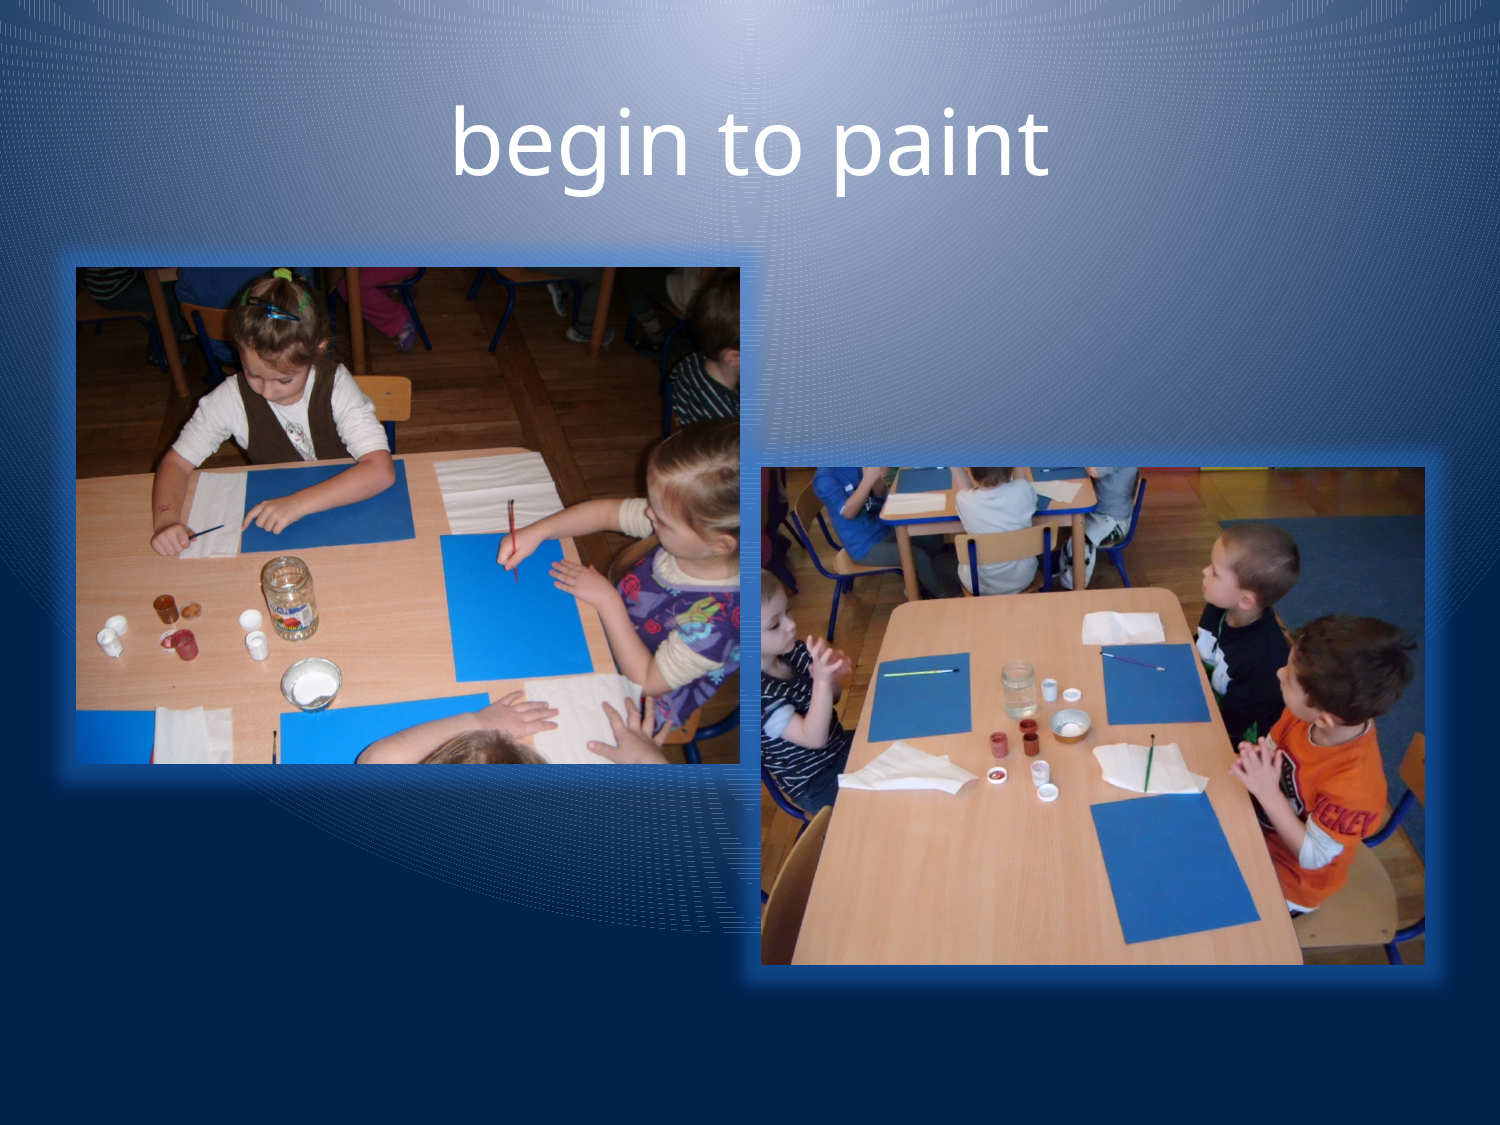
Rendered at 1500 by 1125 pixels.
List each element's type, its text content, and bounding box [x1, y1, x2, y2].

title begin to paint [74, 44, 1426, 233]
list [76, 266, 740, 765]
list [761, 467, 1425, 966]
